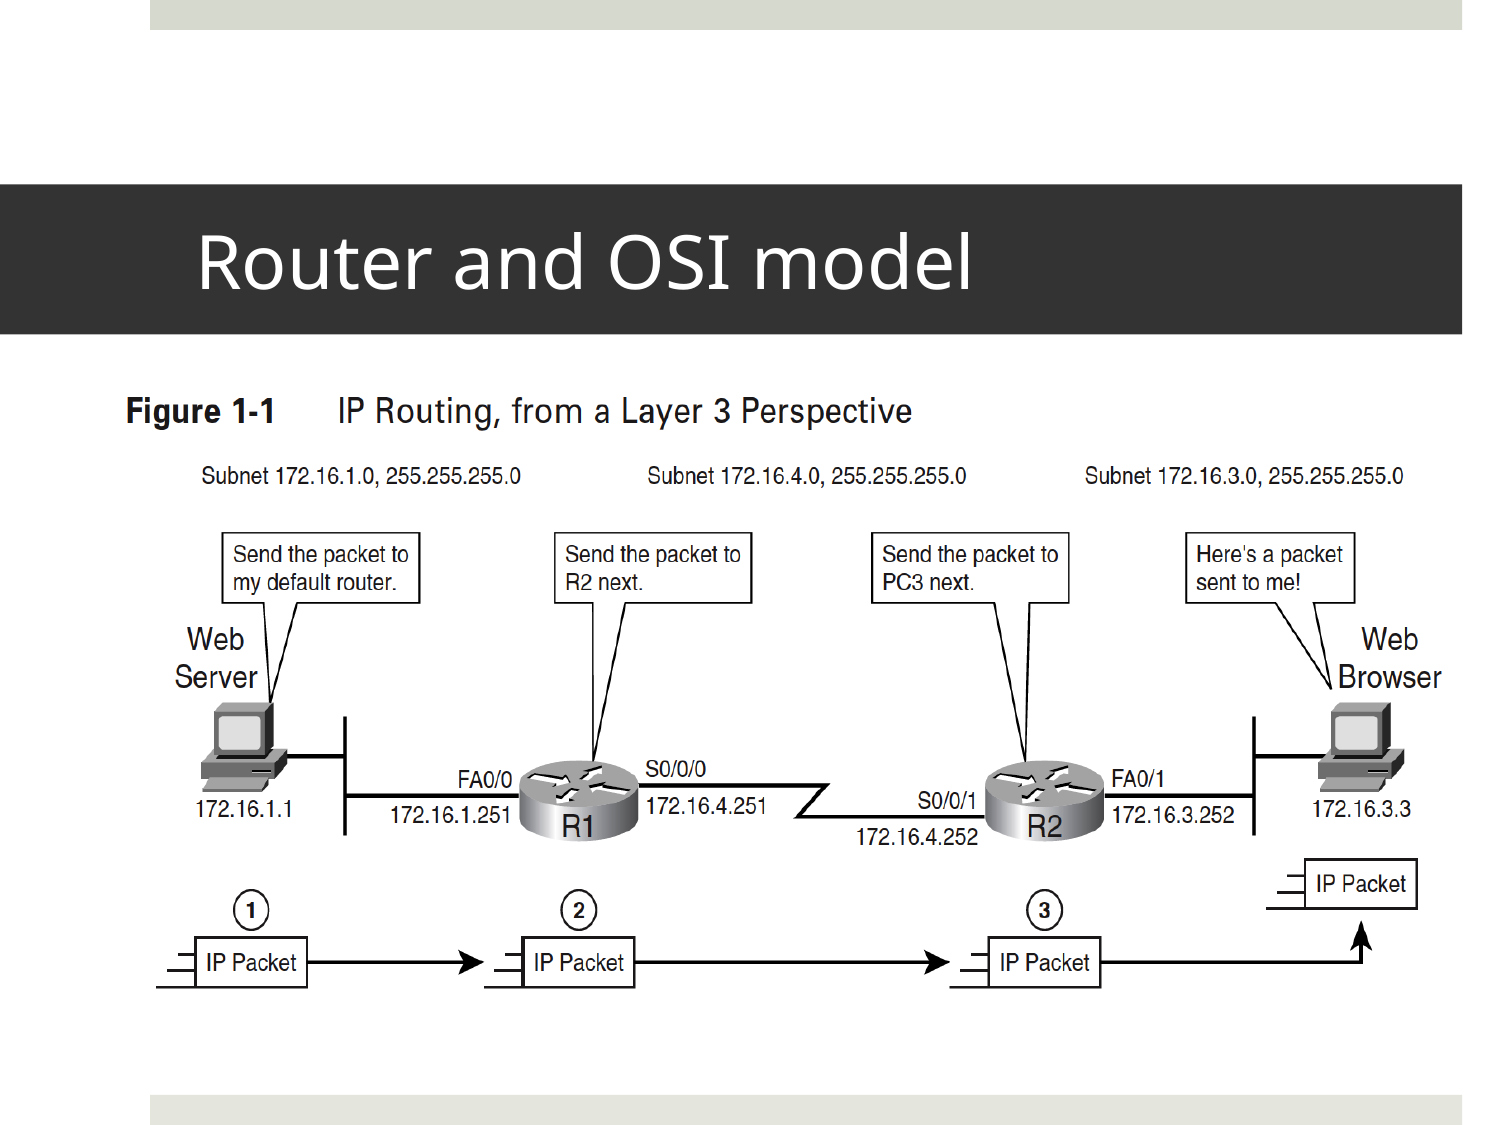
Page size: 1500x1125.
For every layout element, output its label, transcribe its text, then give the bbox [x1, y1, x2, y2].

title Router and OSI model [0, 184, 1463, 335]
picture [87, 376, 1463, 1017]
